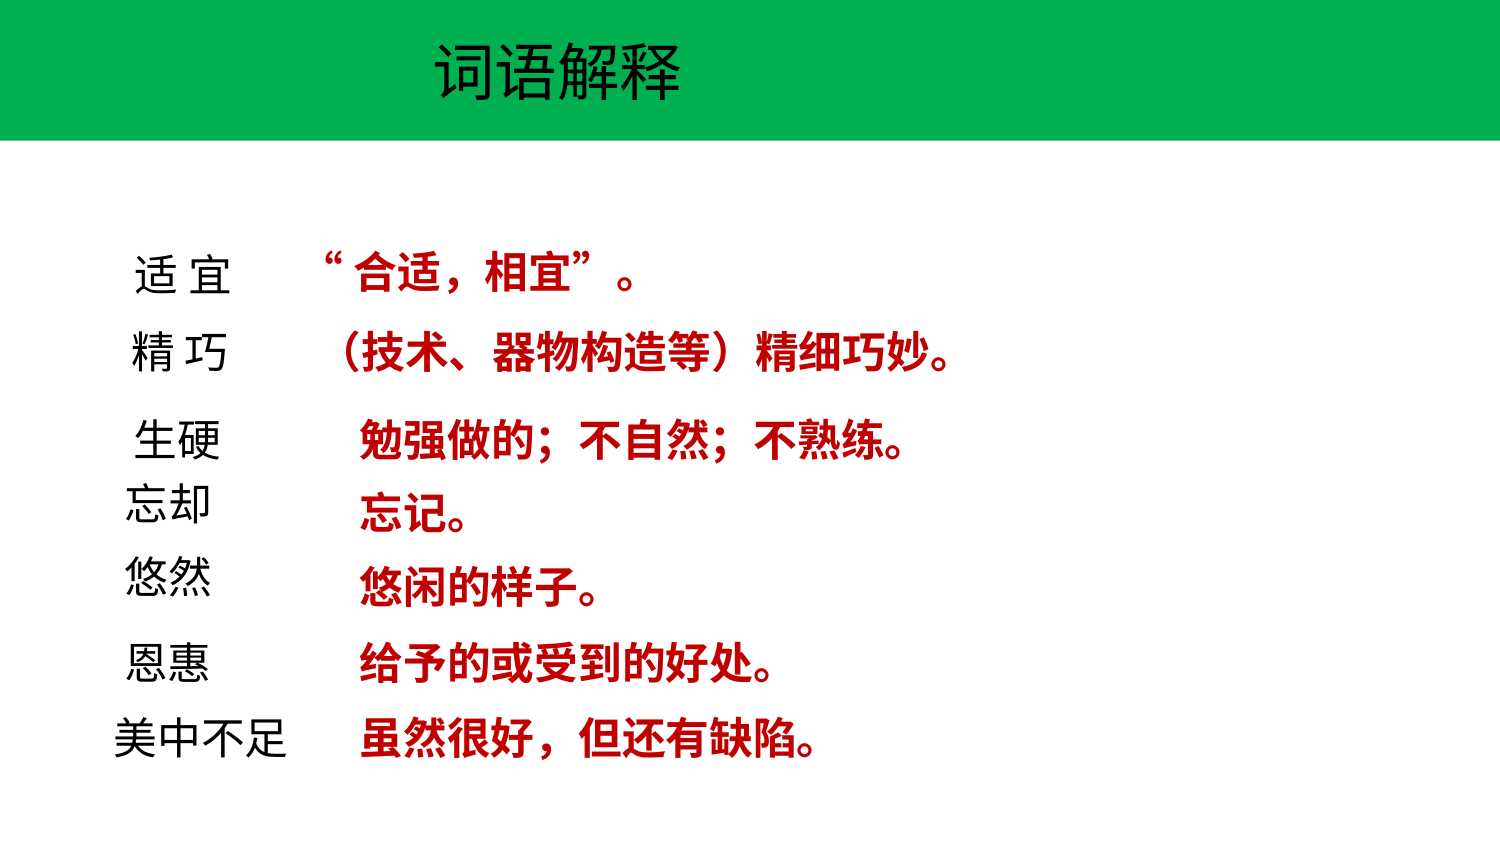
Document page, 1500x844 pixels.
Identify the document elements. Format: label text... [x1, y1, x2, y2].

text_box 恩惠 [112, 630, 298, 694]
text_box “合适，相宜”。 [288, 239, 791, 303]
text_box 勉强做的；不自然；不熟练。 [348, 406, 909, 471]
text_box 生硬 [102, 406, 249, 471]
text_box 悠然 [113, 544, 289, 609]
text_box 忘却 [113, 470, 261, 535]
text_box 悠闲的样子。 [348, 554, 687, 619]
text_box 适 宜 [93, 242, 307, 306]
text_box （技术、器物构造等）精细巧妙。 [306, 319, 1031, 383]
text_box 精 巧 [93, 319, 254, 383]
text_box 给予的或受到的好处。 [348, 630, 898, 694]
text_box 美中不足 [102, 705, 320, 770]
text_box 忘记。 [348, 480, 782, 544]
text_box 词语解释 [0, 0, 1500, 142]
text_box 虽然很好，但还有缺陷。 [348, 705, 829, 770]
